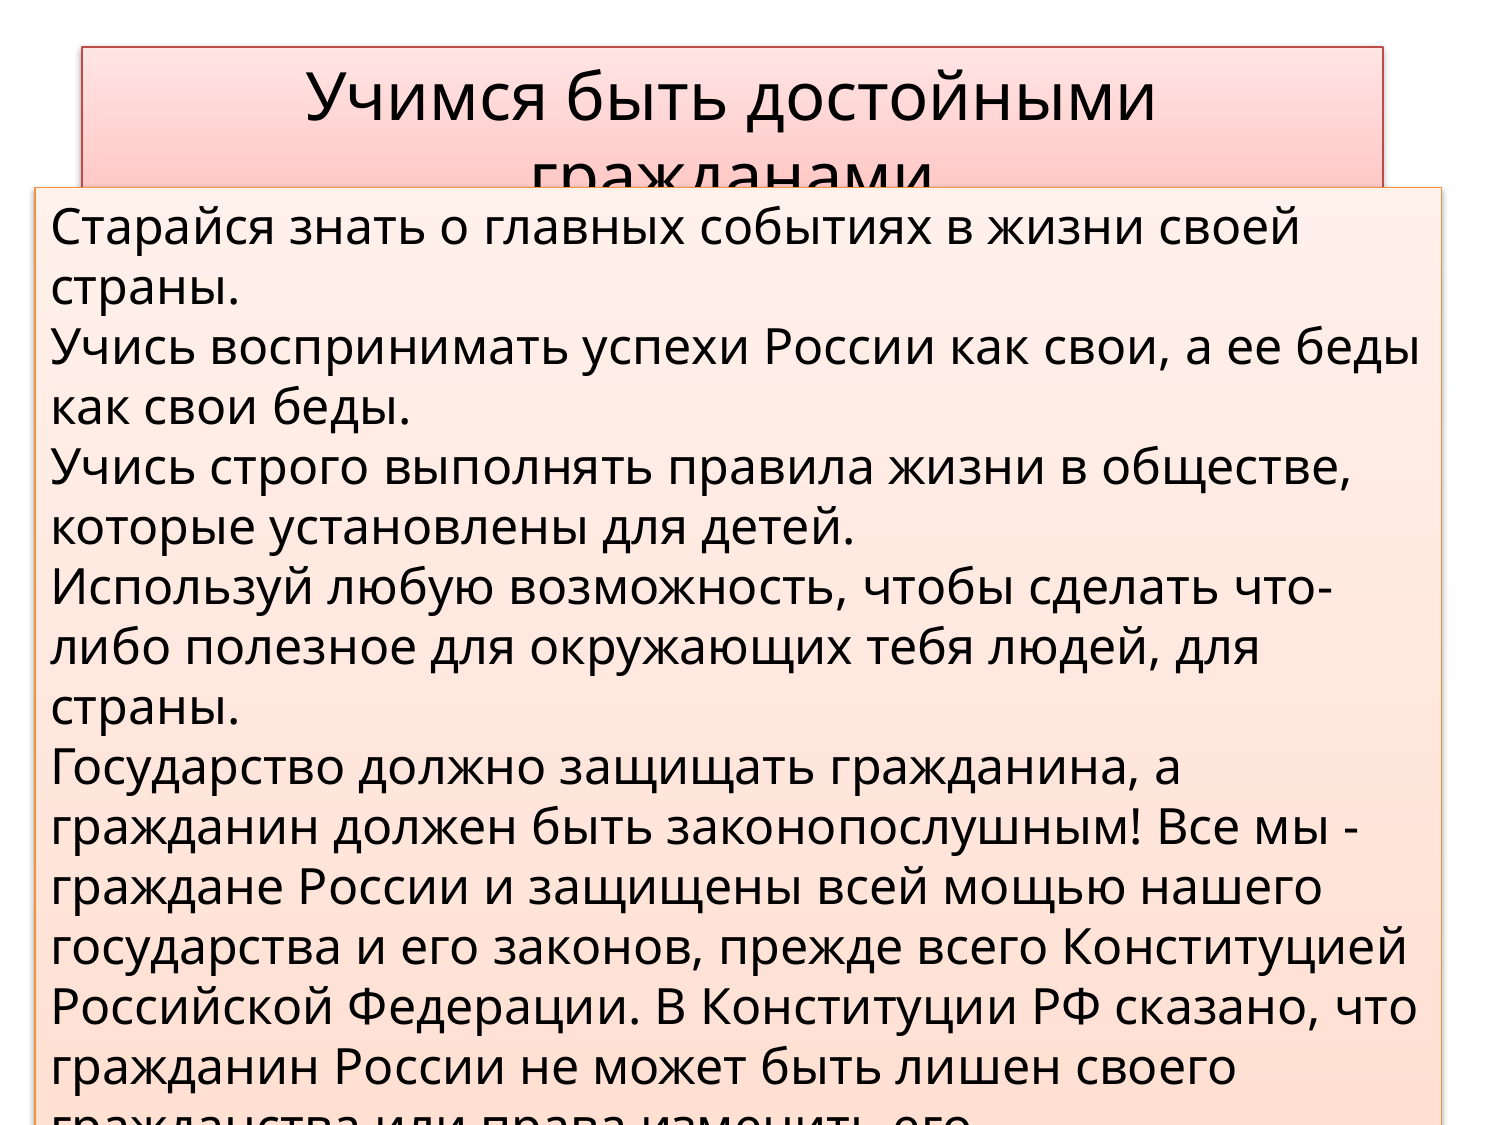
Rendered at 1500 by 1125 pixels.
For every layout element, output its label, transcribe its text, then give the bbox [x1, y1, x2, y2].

text_box Учимся быть достойными гражданами [81, 46, 1384, 185]
text_box Старайся знать о главных событиях в жизни своей страны. Учись воспринимать успехи России как свои, а ее беды как свои беды. Учись строго выполнять правила жизни в обществе, которые установ­лены для детей. Используй любую возможность, чтобы сделать что-либо полезное для окружающих тебя людей, для страны. Государство должно защищать гражданина, а гражданин дол­жен быть законопослушным! Все мы - граждане России и защище­ны всей мощью нашего государства и его законов, прежде всего Конституцией Российской Федерации. В Конституции РФ сказано, что гражданин России не может быть лишен своего гражданства или права изменить его. [34, 187, 1442, 1125]
